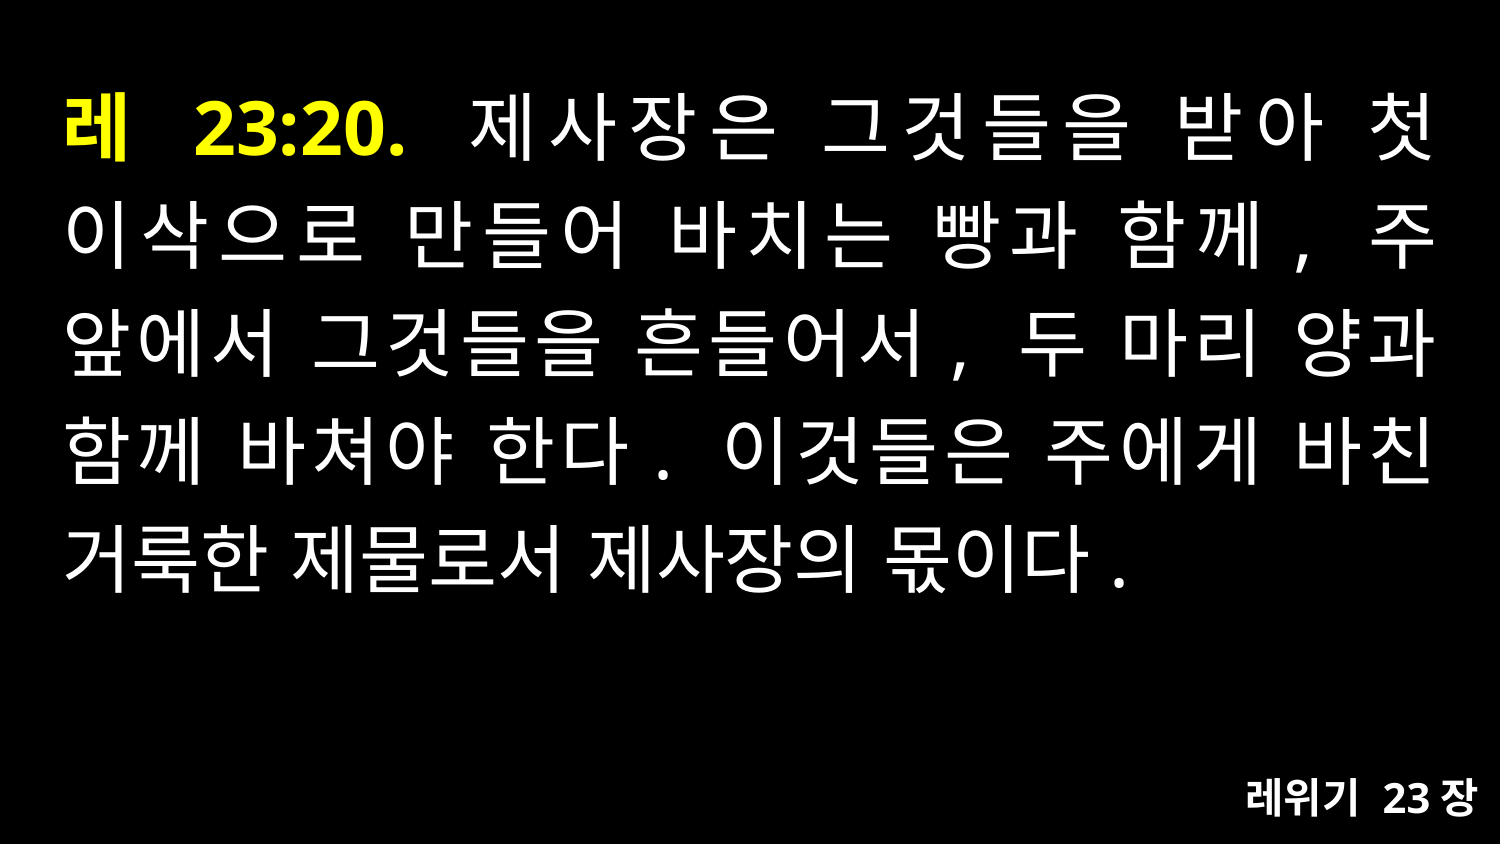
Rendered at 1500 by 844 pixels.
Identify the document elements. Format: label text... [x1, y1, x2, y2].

title 레 23:20. 제사장은 그것들을 받아 첫 이삭으로 만들어 바치는 빵과 함께, 주 앞에서 그것들을 흔들어서, 두 마리 양과 함께 바쳐야 한다. 이것들은 주에게 바친 거룩한 제물로서 제사장의 몫이다. [0, 0, 1500, 844]
subtitle 레위기 23장 [916, 770, 1500, 844]
